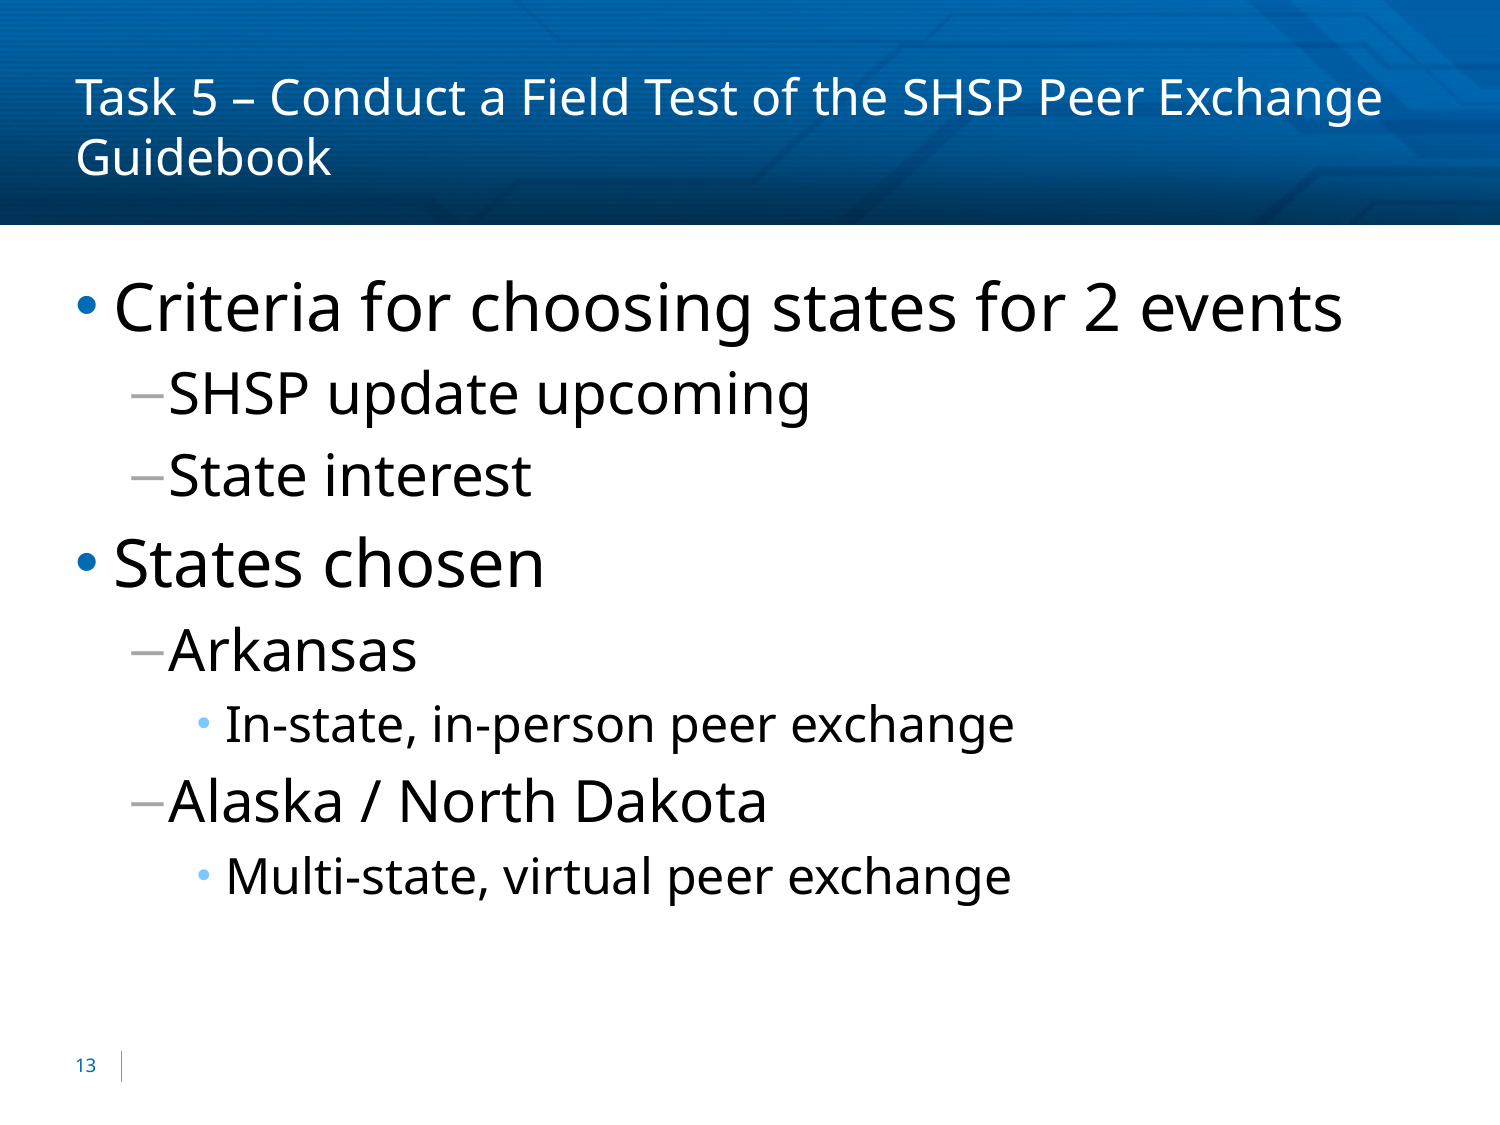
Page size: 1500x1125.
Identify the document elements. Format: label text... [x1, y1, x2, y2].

title Task 5 – Conduct a Field Test of the SHSP Peer Exchange Guidebook [75, 59, 1435, 193]
slide_number 13 [75, 1053, 135, 1080]
picture [0, 0, 1500, 225]
list Criteria for choosing states for 2 events SHSP update upcoming State interest States chosen Arkansas In-state, in-person peer exchange Alaska / North Dakota Multi-state, virtual peer exchange [75, 264, 1425, 1084]
